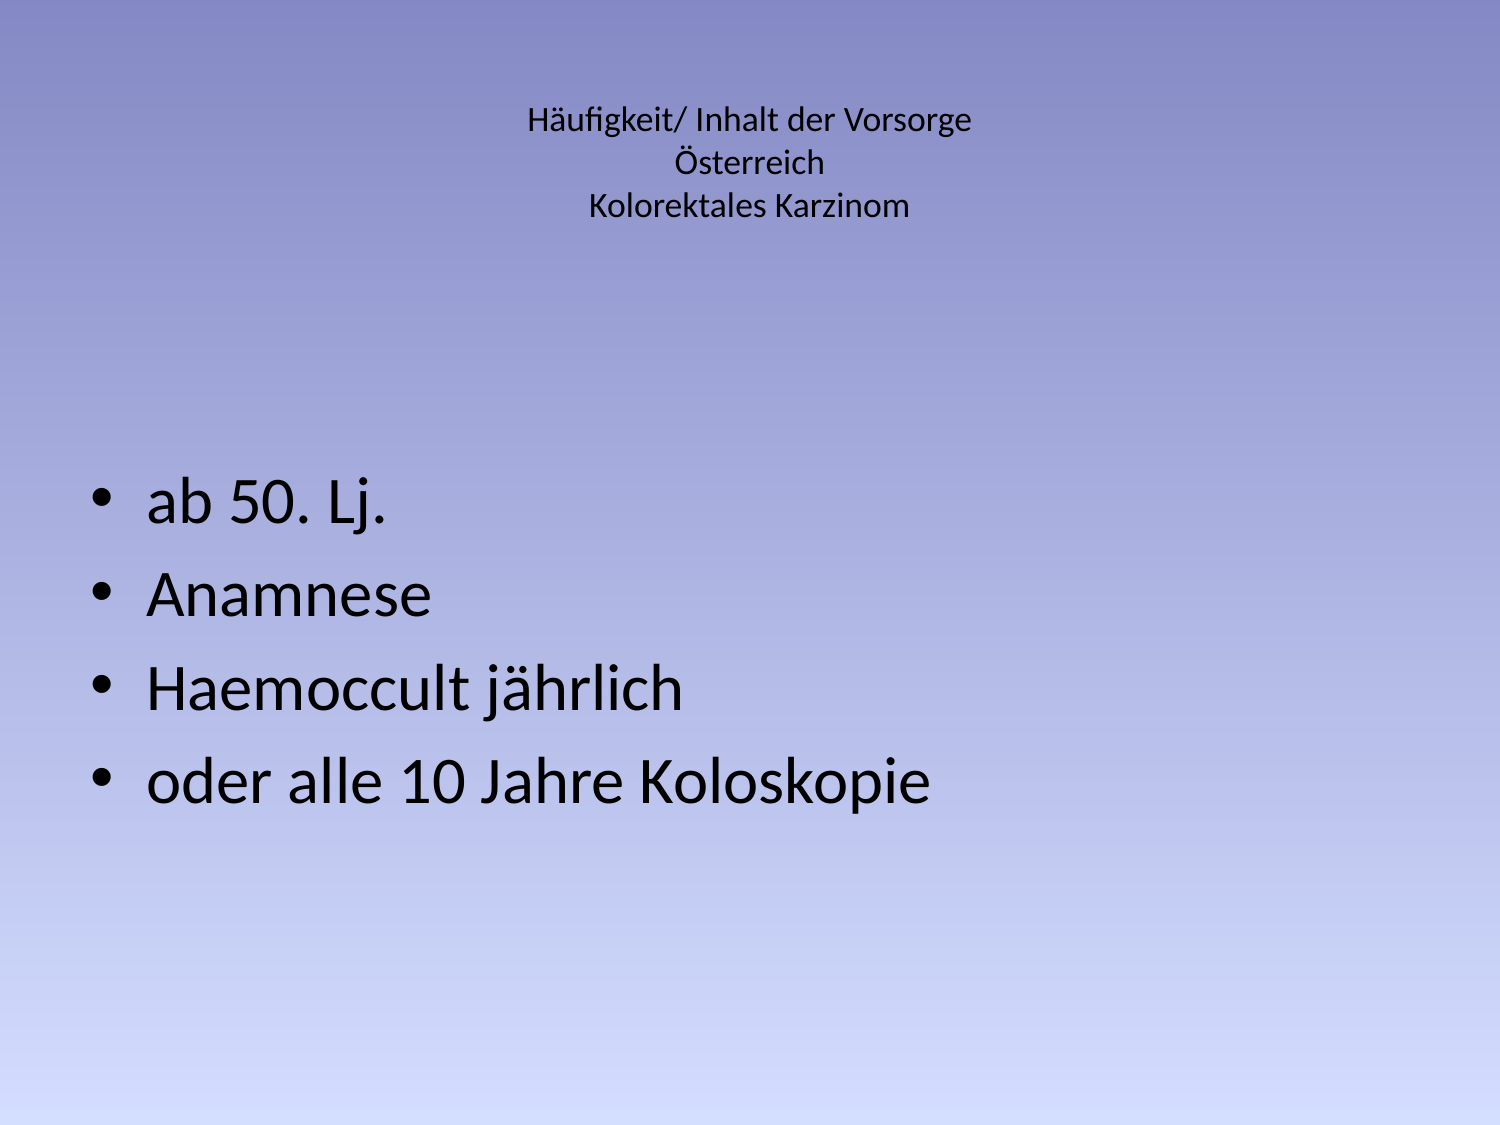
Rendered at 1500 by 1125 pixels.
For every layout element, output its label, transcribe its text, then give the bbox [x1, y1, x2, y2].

list ab 50. Lj. Anamnese Haemoccult jährlich oder alle 10 Jahre Koloskopie [75, 262, 1425, 1005]
title Häufigkeit/ Inhalt der Vorsorge Österreich Kolorektales Karzinom [75, 45, 1425, 233]
